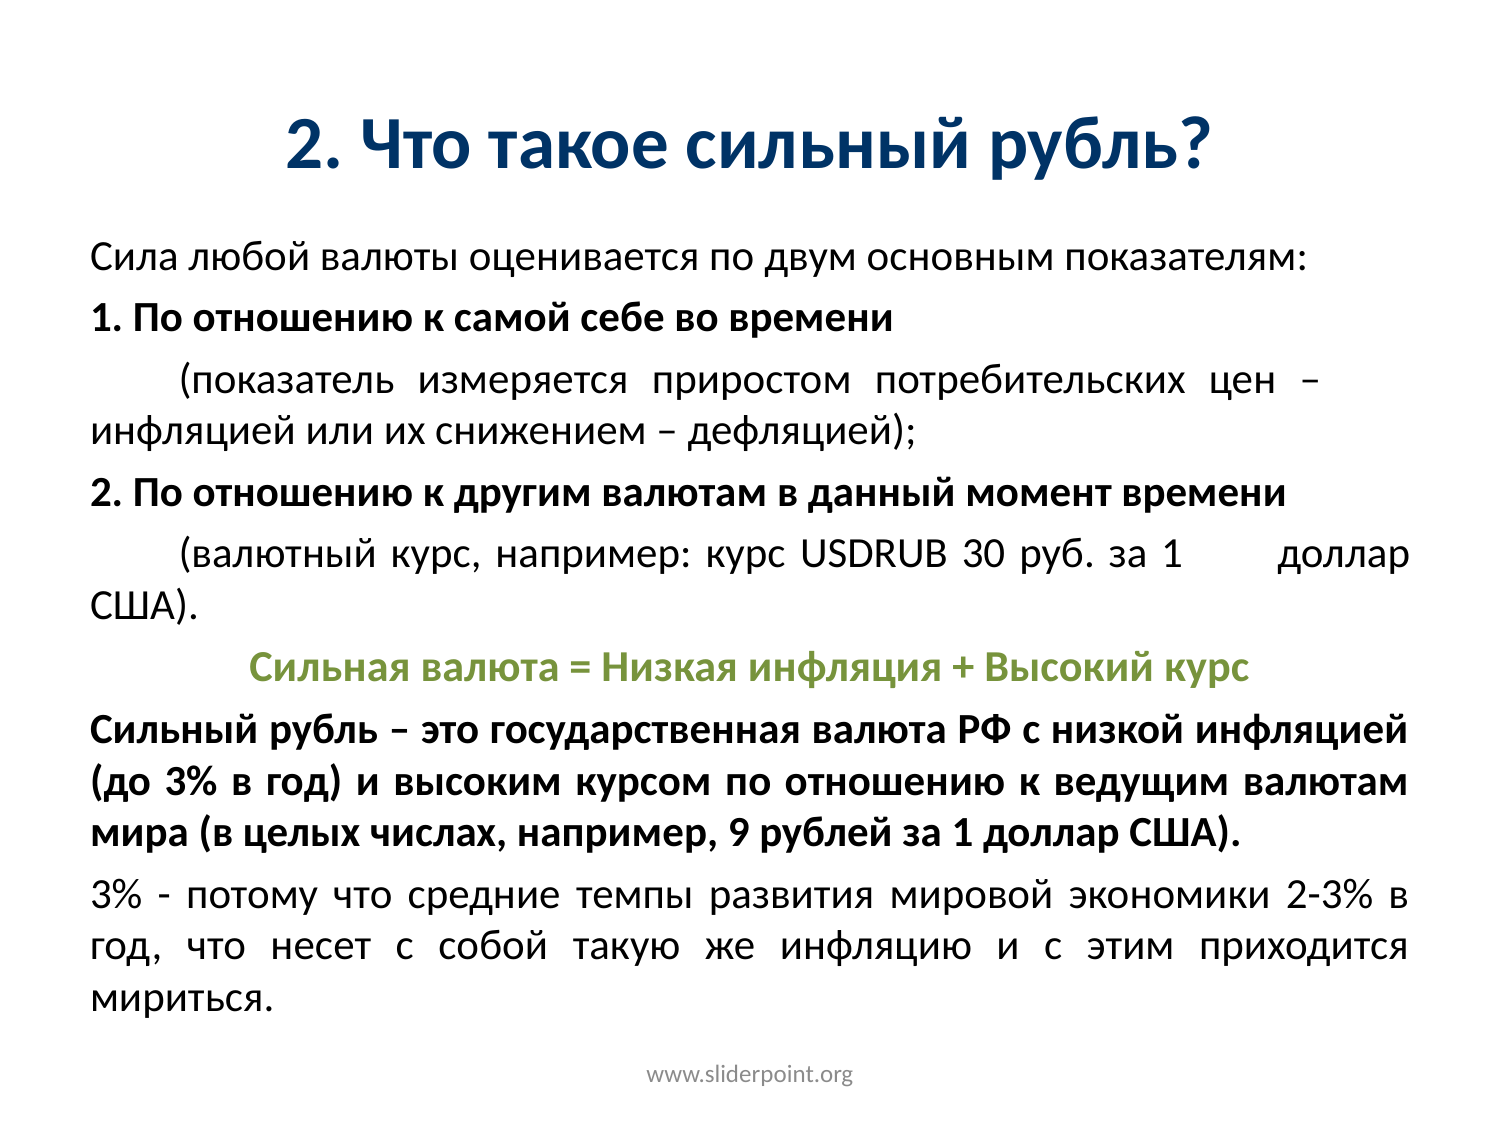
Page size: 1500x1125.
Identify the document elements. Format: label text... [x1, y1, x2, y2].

list Сила любой валюты оценивается по двум основным показателям: 1. По отношению к самой себе во времени (показатель измеряется приростом потребительских цен – инфляцией или их снижением – дефляцией); 2. По отношению к другим валютам в данный момент времени (валютный курс, например: курс USDRUB 30 руб. за 1 доллар США). Сильная валюта = Низкая инфляция + Высокий курс Cильный рубль – это государственная валюта РФ с низкой инфляцией (до 3% в год) и высоким курсом по отношению к ведущим валютам мира (в целых числах, например, 9 рублей за 1 доллар США). 3% - потому что средние темпы развития мировой экономики 2-3% в год, что несет с собой такую же инфляцию и с этим приходится мириться. [75, 219, 1425, 1083]
footer www.sliderpoint.org [512, 1042, 988, 1103]
title 2. Что такое сильный рубль? [75, 45, 1425, 219]
